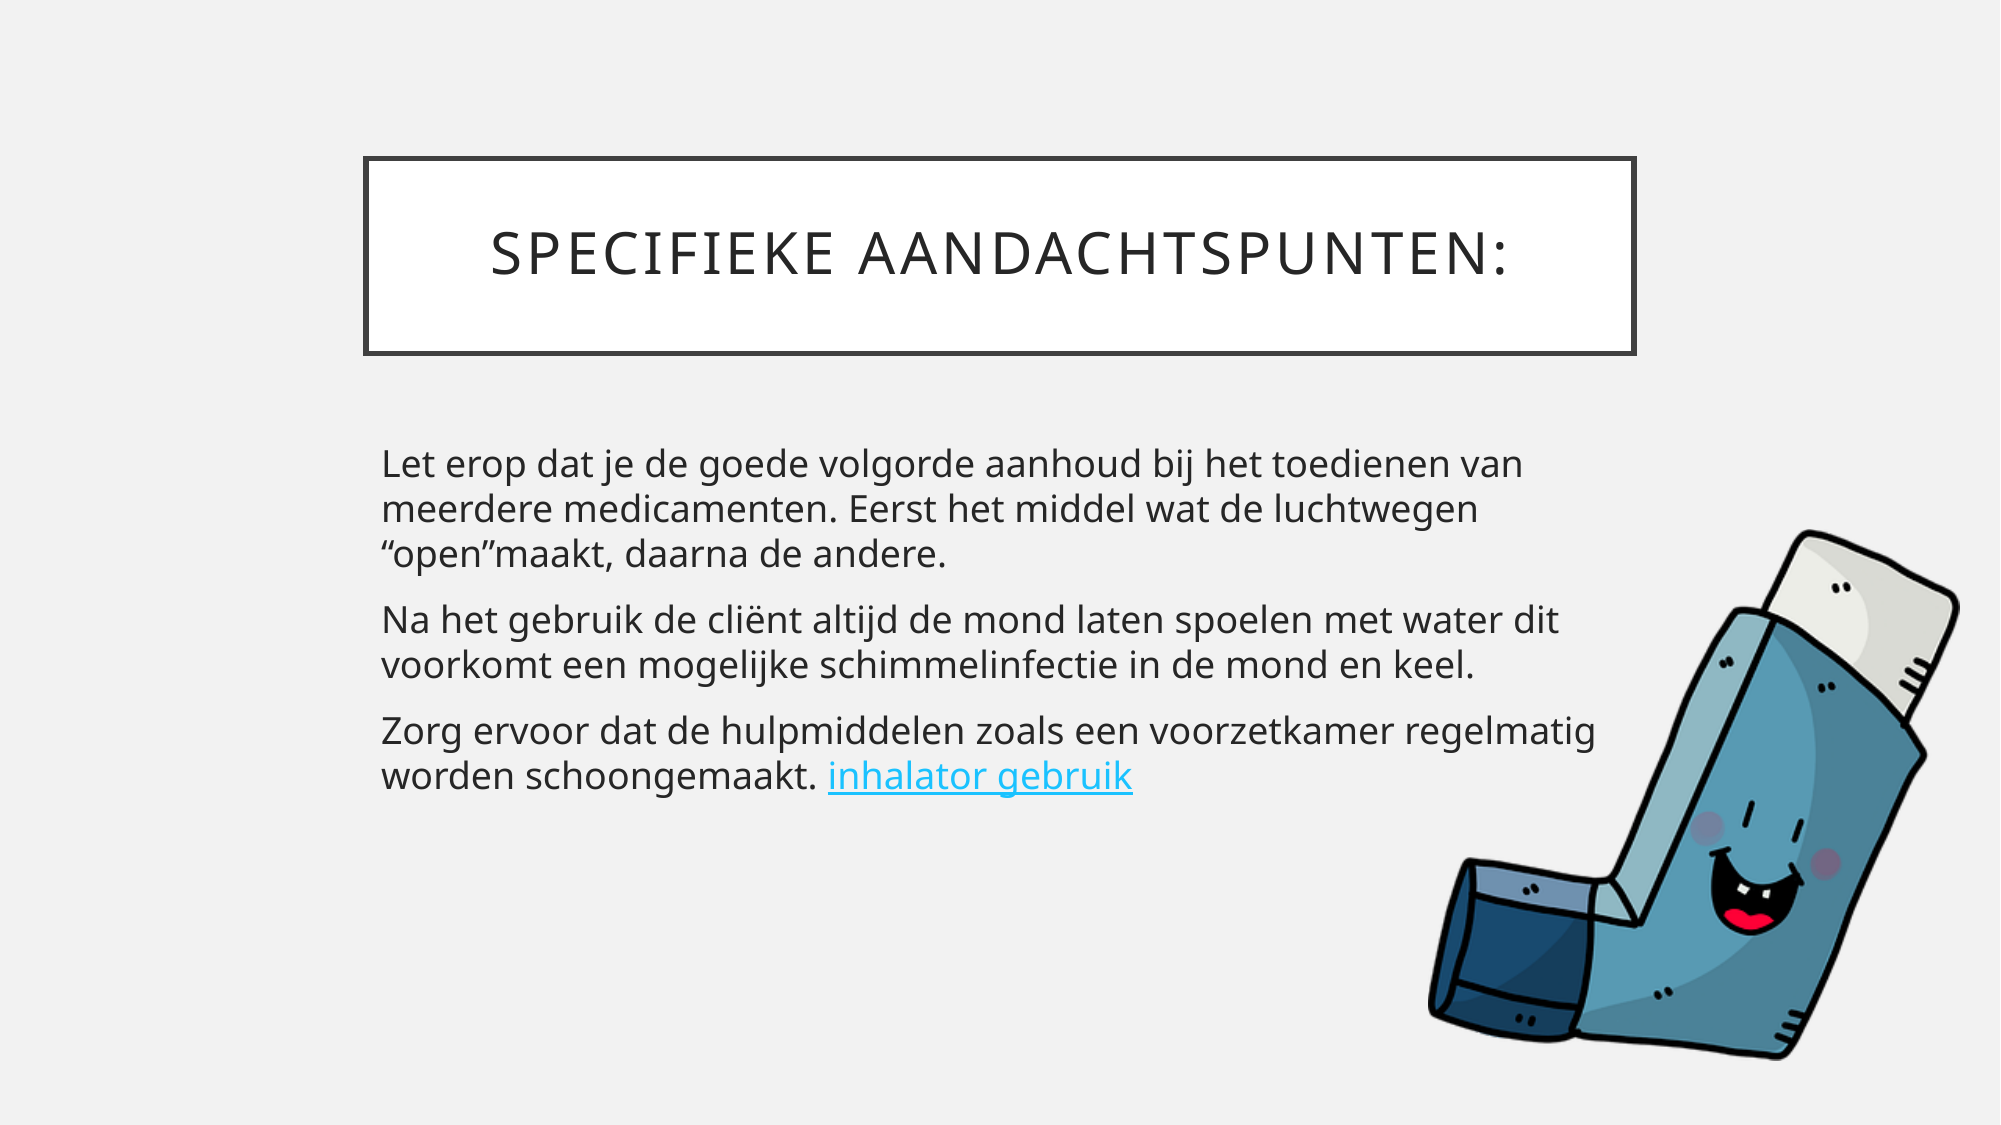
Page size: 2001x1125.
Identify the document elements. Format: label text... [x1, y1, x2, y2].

list Let erop dat je de goede volgorde aanhoud bij het toedienen van meerdere medicamenten. Eerst het middel wat de luchtwegen “open”maakt, daarna de andere. Na het gebruik de cliënt altijd de mond laten spoelen met water dit voorkomt een mogelijke schimmelinfectie in de mond en keel. Zorg ervoor dat de hulpmiddelen zoals een voorzetkamer regelmatig worden schoongemaakt. inhalator gebruik [366, 432, 1634, 942]
picture [1428, 529, 1960, 1061]
title Specifieke aandachtspunten: [363, 156, 1637, 356]
